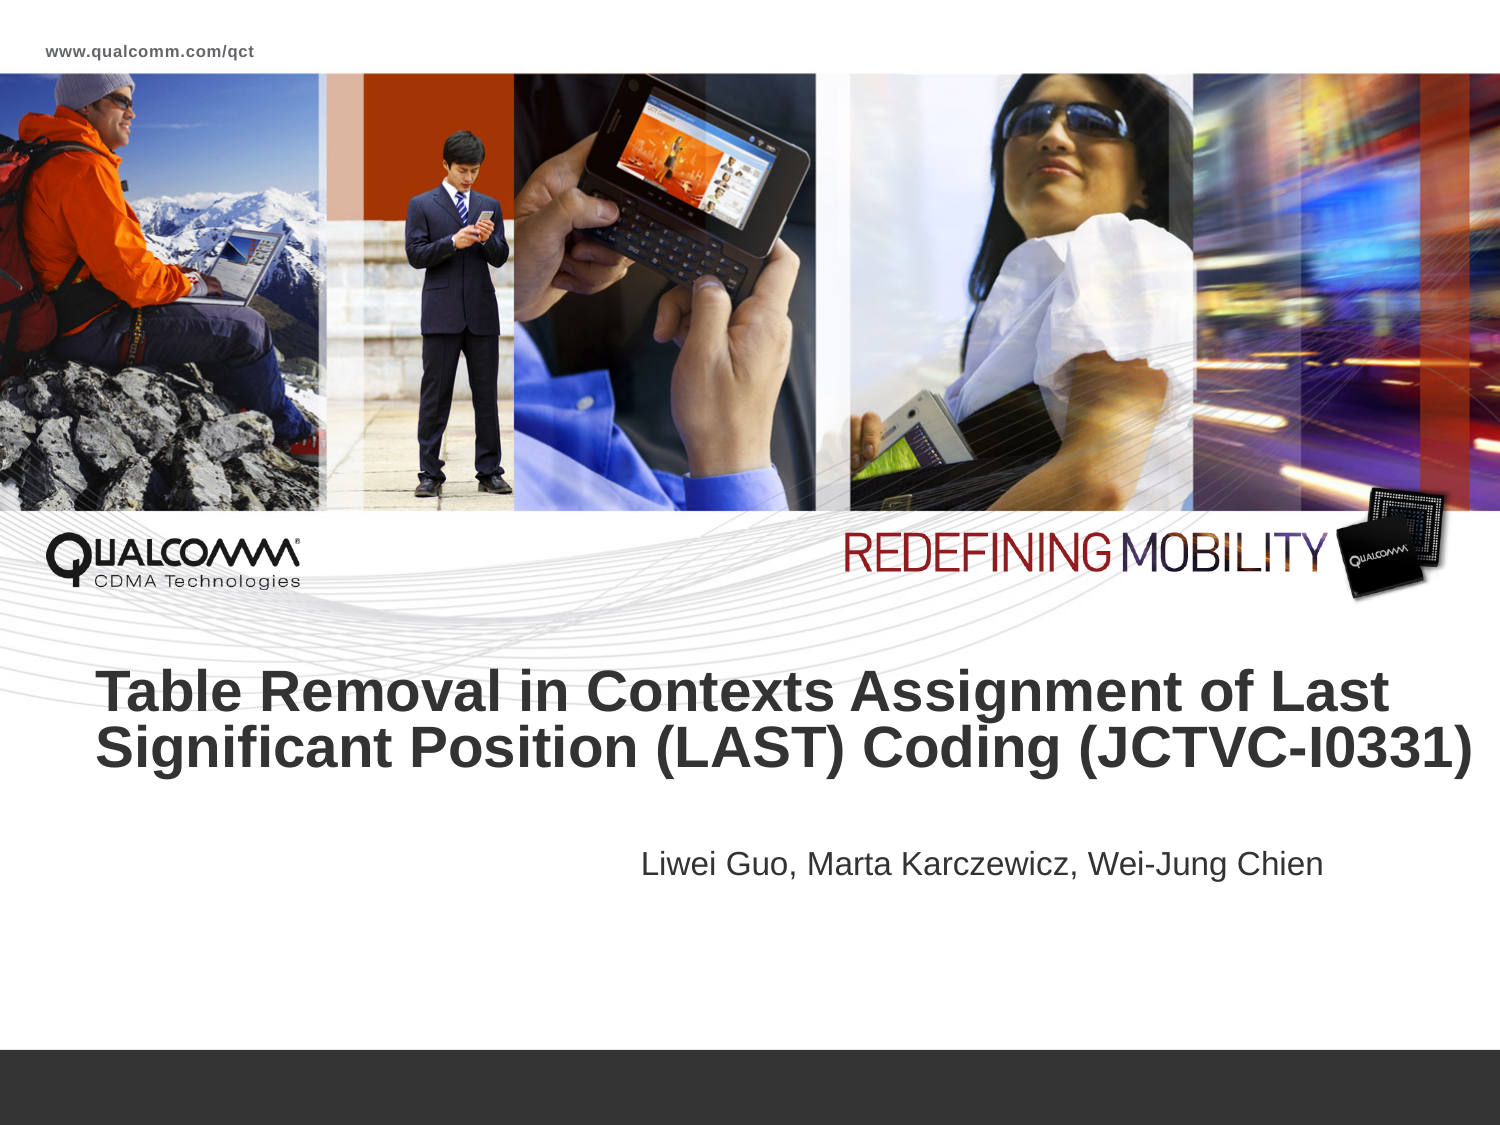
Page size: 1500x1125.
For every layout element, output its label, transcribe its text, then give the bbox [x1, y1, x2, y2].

picture [30, 1048, 372, 1052]
subtitle Liwei Guo, Marta Karczewicz, Wei-Jung Chien [343, 833, 1341, 936]
title Table Removal in Contexts Assignment of Last Significant Position (LAST) Coding (JCTVC-I0331) [80, 659, 1500, 787]
picture [0, 12, 1500, 744]
